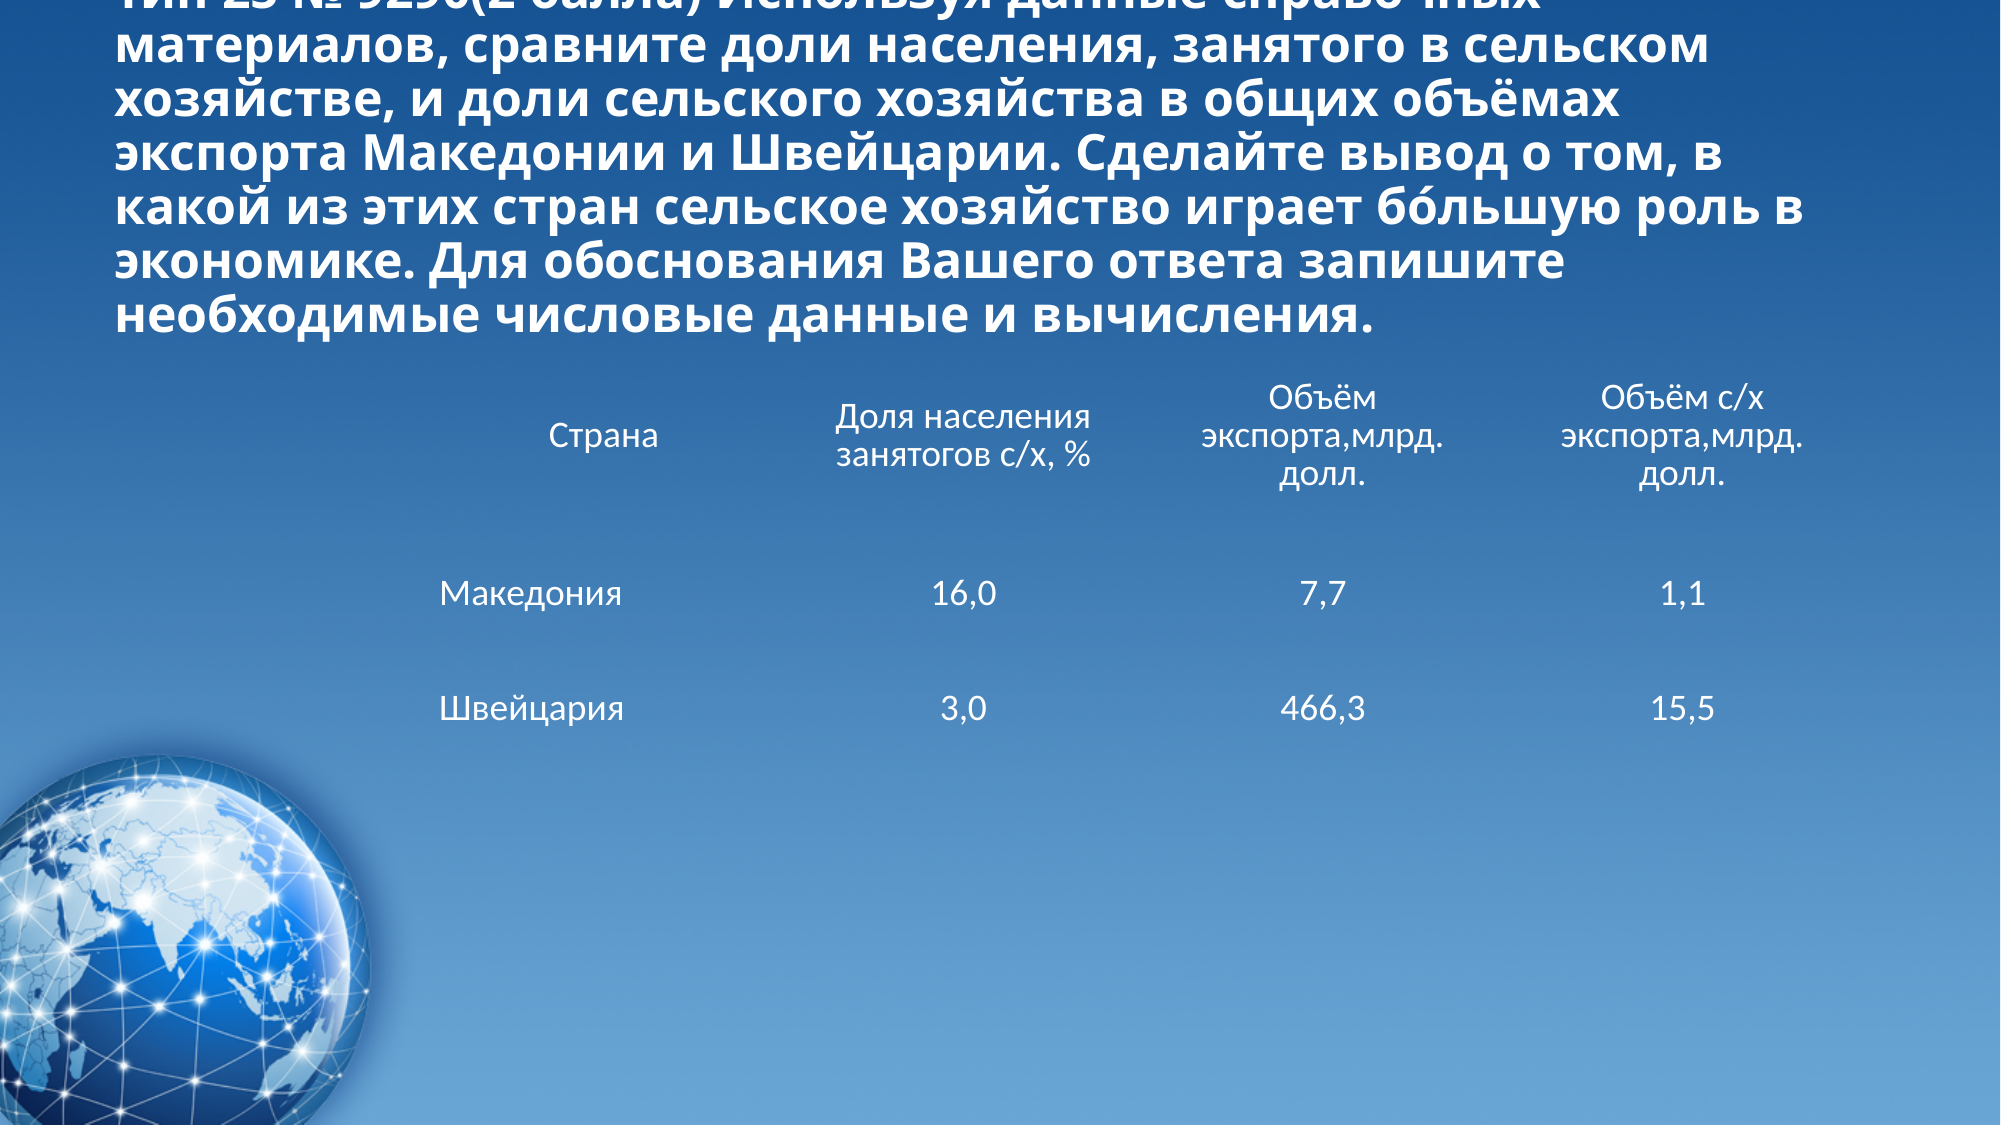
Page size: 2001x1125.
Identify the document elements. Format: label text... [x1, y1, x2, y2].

table_cell 1,1 [1503, 539, 1862, 654]
table_cell Швейцария [424, 654, 784, 769]
table_header Страна [424, 337, 784, 539]
table_cell 15,5 [1503, 654, 1862, 769]
picture [0, 0, 2001, 1125]
table_cell 466,3 [1143, 654, 1503, 769]
table_header Объём экспорта,млрд. долл. [1143, 337, 1503, 539]
table_cell 3,0 [784, 654, 1143, 769]
table_header Объём с/х экспорта,млрд. долл. [1503, 337, 1862, 539]
table_cell 7,7 [1143, 539, 1503, 654]
table_cell 16,0 [784, 539, 1143, 654]
title Тип 25 № 9290(2 балла) Используя данные справочных материалов, сравните доли населения, занятого в сельском хозяйстве, и доли сельского хозяйства в общих объёмах экспорта Македонии и Швейцарии. Сделайте вывод о том, в какой из этих стран сельское хозяйство играет бо́льшую роль в экономике. Для обоснования Вашего ответа запишите необходимые числовые данные и вычисления. [99, 45, 1863, 264]
table_header Доля населения занятогов с/х, % [784, 337, 1143, 539]
table_cell Македония [424, 539, 784, 654]
